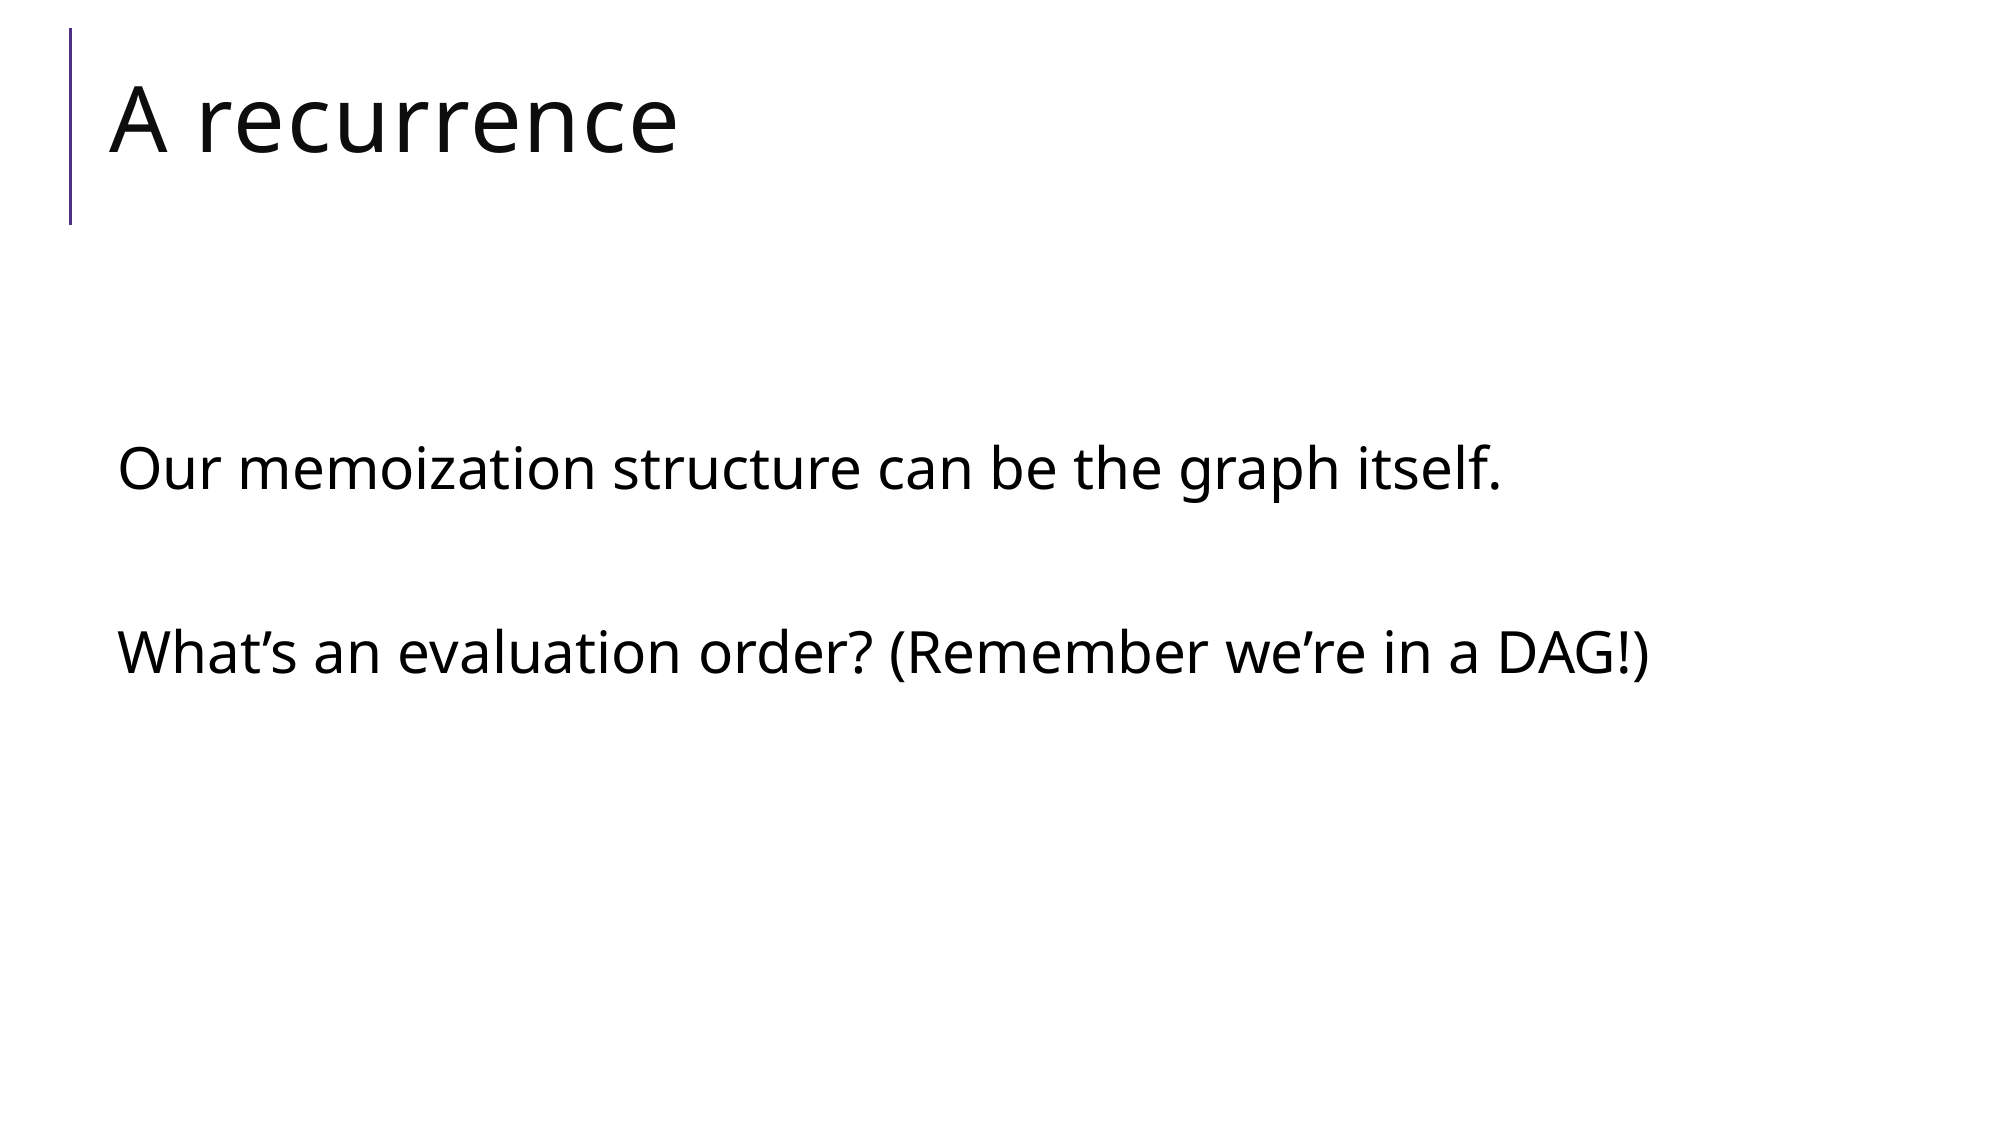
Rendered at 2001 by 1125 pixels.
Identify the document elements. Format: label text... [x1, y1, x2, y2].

title A recurrence [94, 43, 1930, 210]
